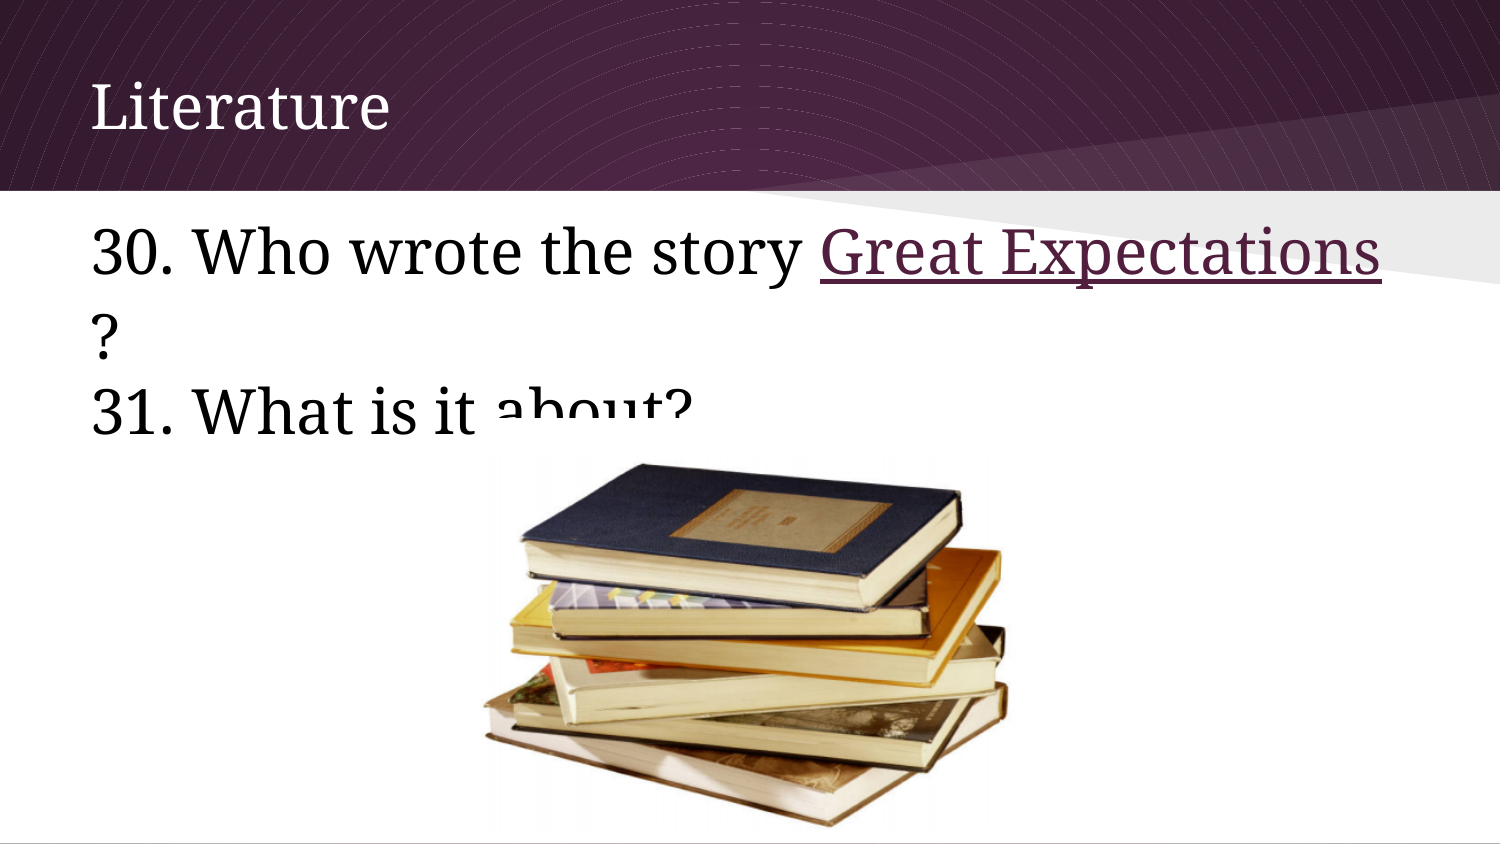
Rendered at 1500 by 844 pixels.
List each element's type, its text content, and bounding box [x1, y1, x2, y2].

title Literature [75, 18, 1425, 190]
picture [476, 418, 1024, 834]
list 30. Who wrote the story Great Expectations? 31. What is it about? [75, 196, 1425, 702]
